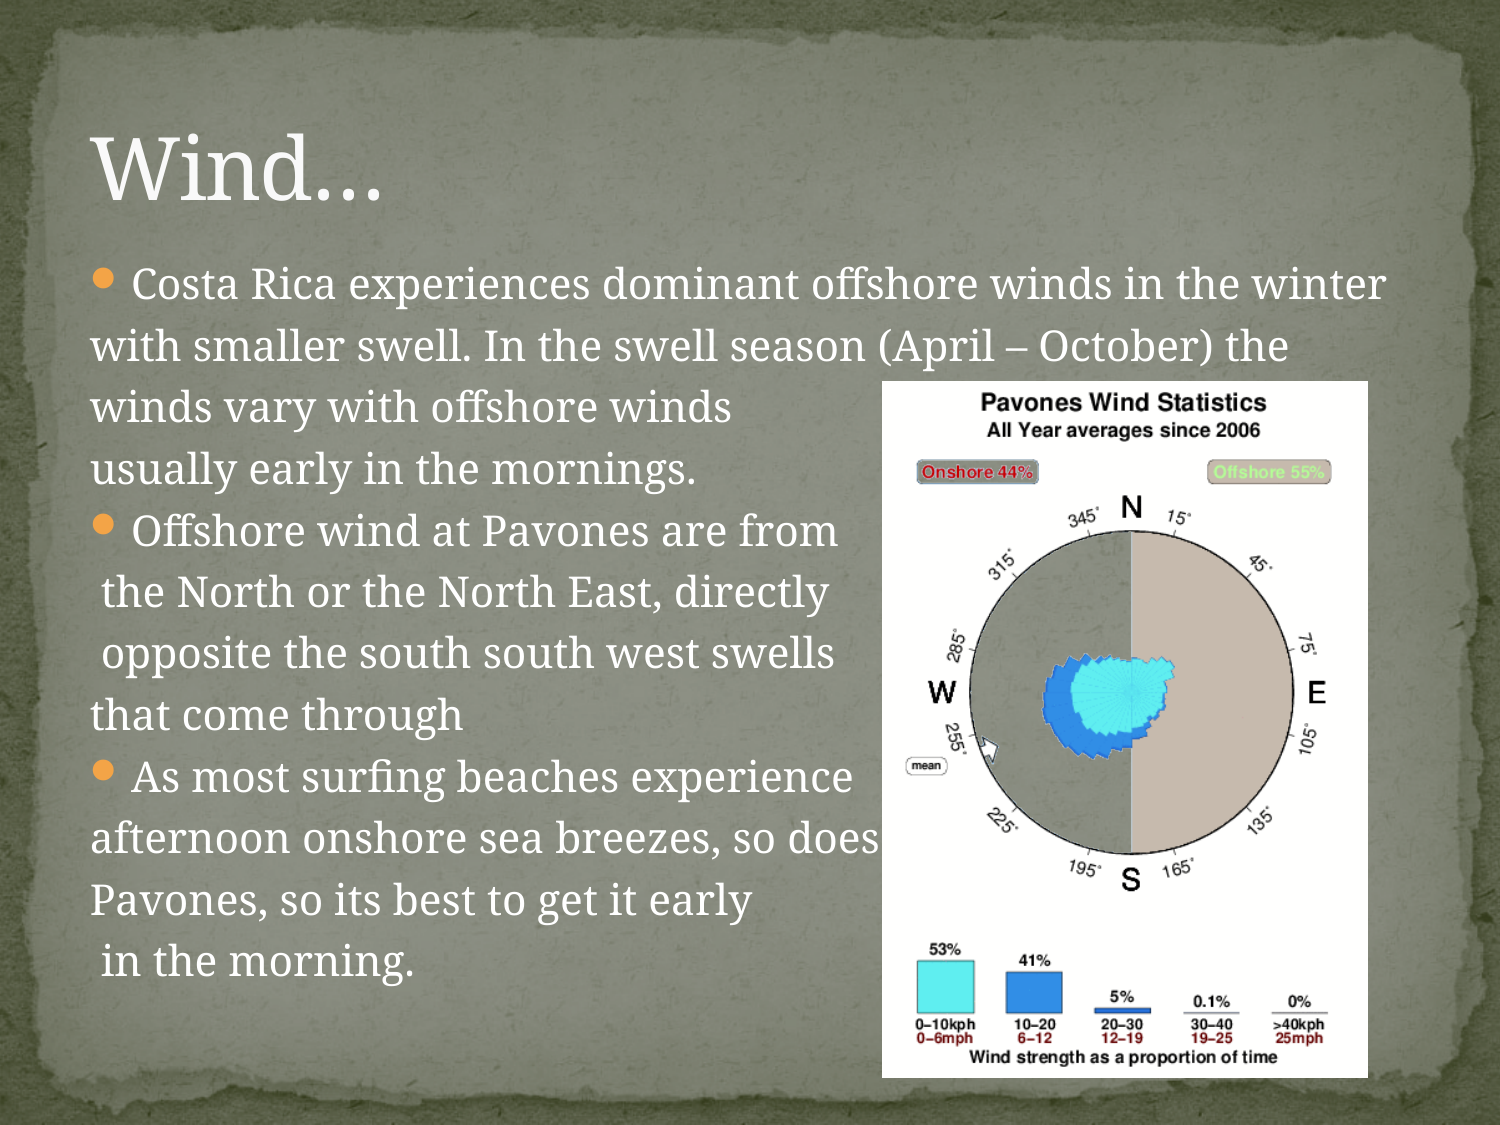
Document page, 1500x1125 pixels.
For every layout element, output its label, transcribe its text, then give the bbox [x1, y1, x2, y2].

list Costa Rica experiences dominant offshore winds in the winter with smaller swell. In the swell season (April – October) the winds vary with offshore winds usually early in the mornings. Offshore wind at Pavones are from the North or the North East, directly opposite the south south west swells that come through As most surfing beaches experience afternoon onshore sea breezes, so does Pavones, so its best to get it early in the morning. [75, 249, 1425, 1000]
title Wind… [74, 24, 1425, 225]
picture [882, 381, 1368, 1078]
